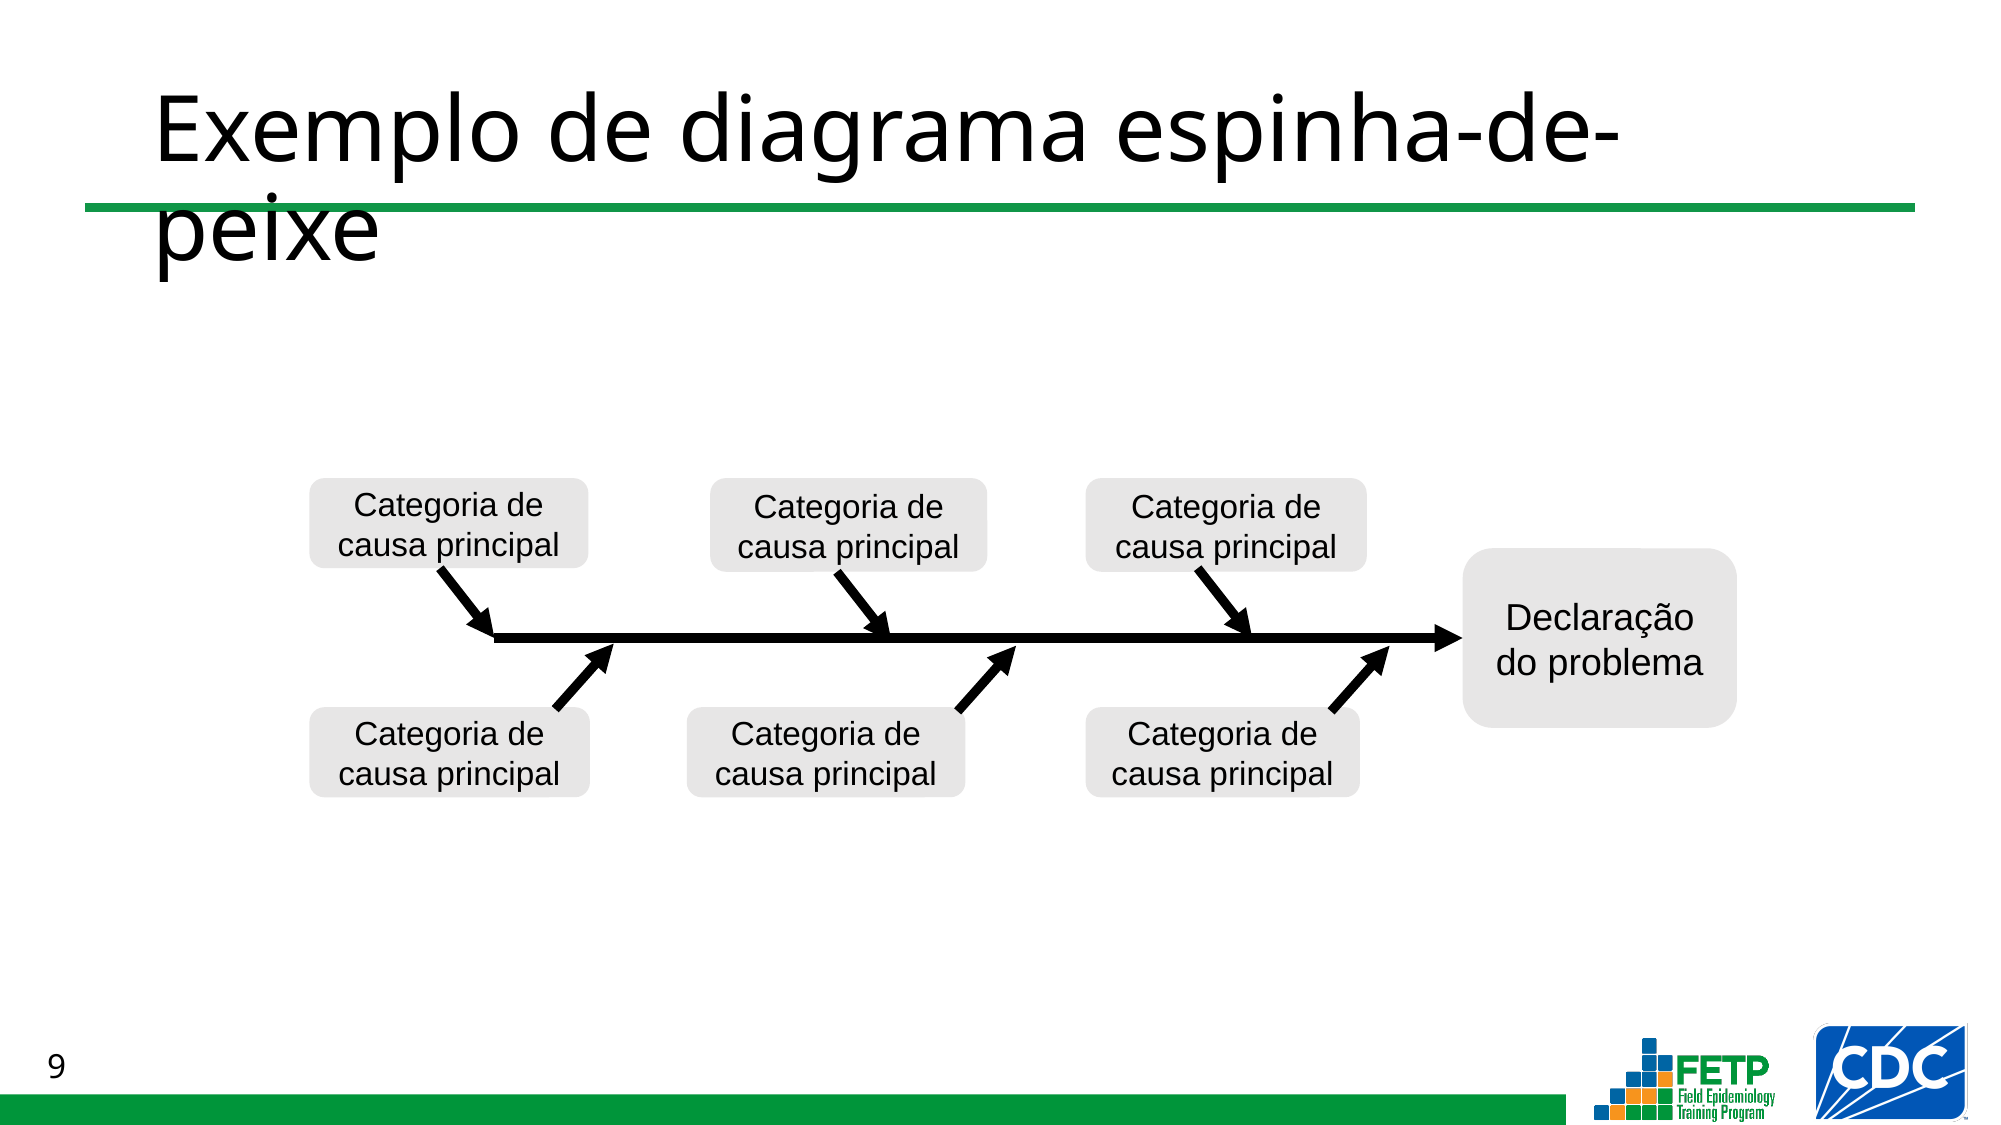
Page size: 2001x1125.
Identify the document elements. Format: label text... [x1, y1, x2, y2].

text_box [309, 478, 1737, 798]
title Exemplo de diagrama espinha-de-peixe [137, 75, 1863, 207]
picture [1594, 1038, 1775, 1122]
picture [1813, 1023, 1968, 1122]
